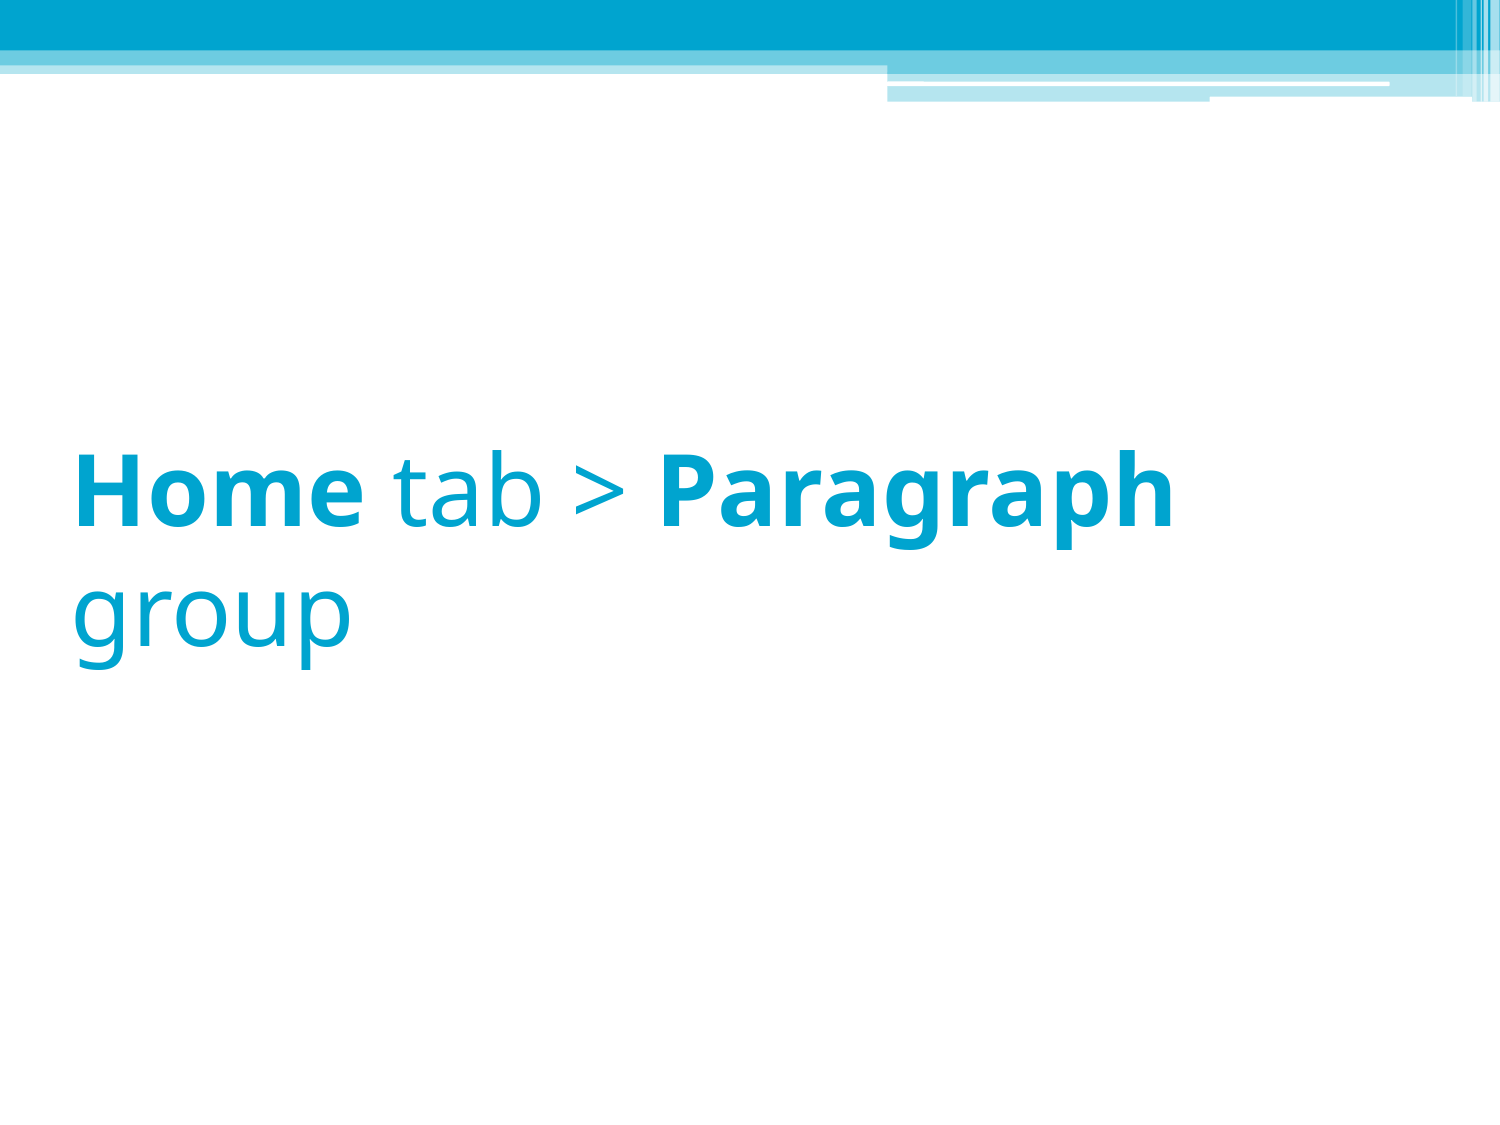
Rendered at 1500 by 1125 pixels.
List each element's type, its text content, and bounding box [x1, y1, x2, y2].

title Home tab > Paragraph group [55, 450, 1450, 674]
